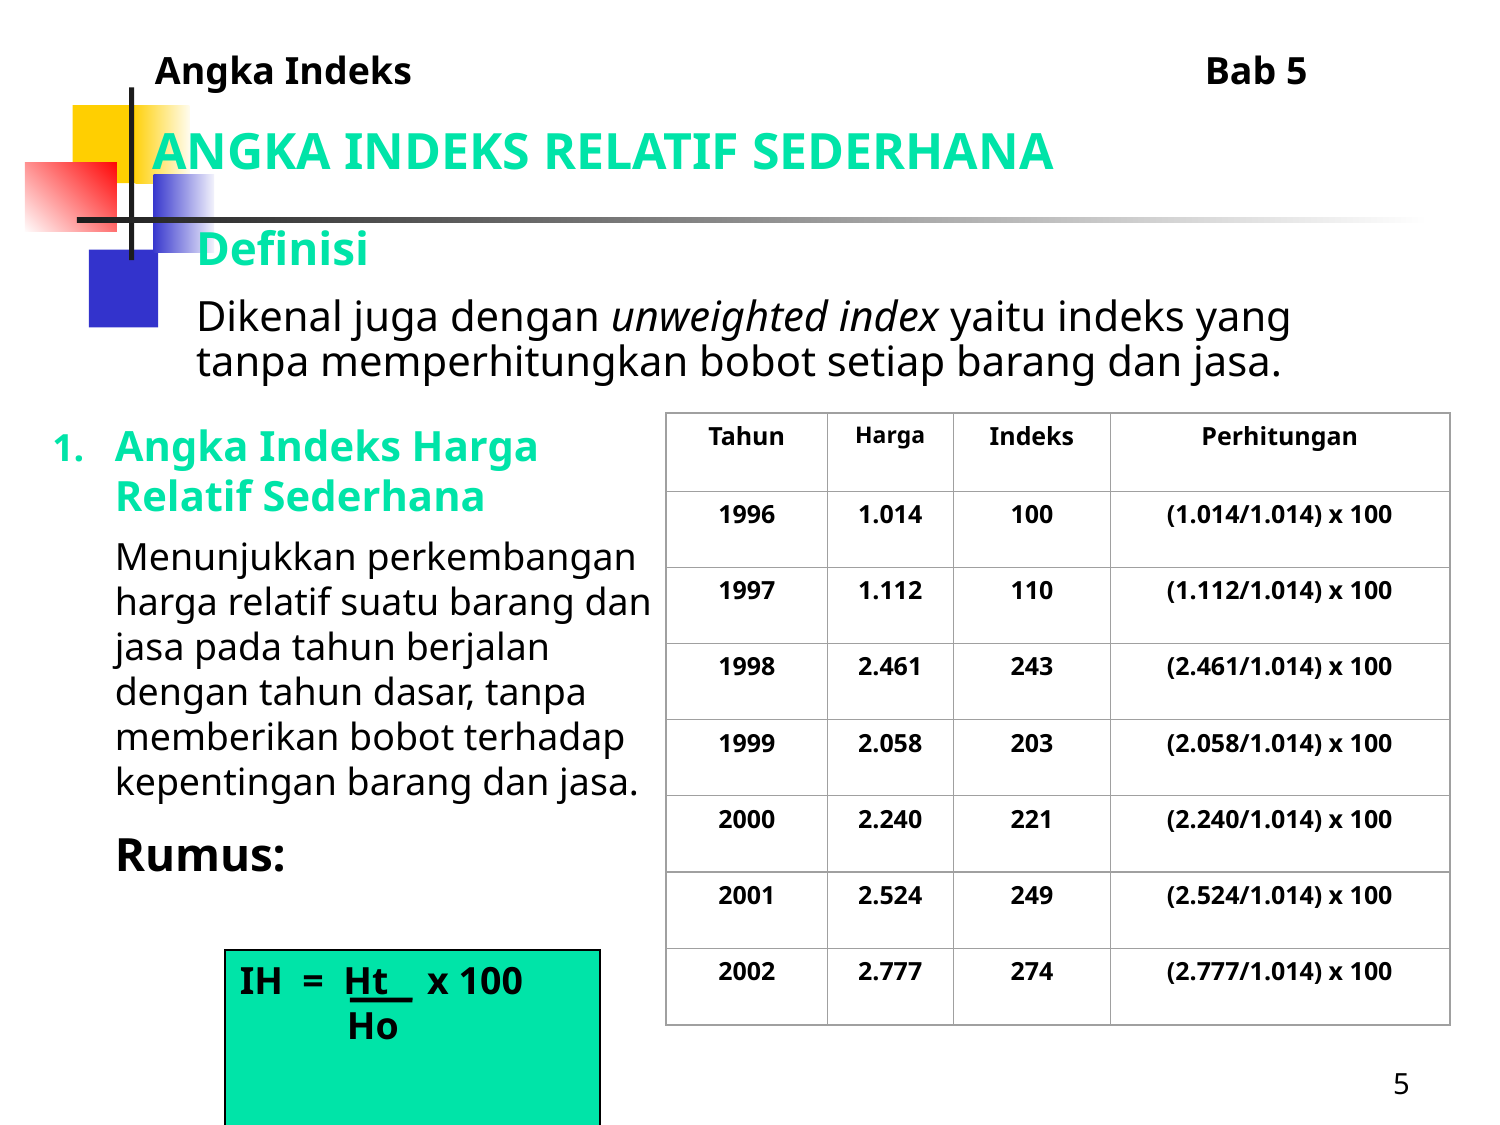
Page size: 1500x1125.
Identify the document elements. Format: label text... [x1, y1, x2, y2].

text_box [665, 412, 1451, 1026]
text_box Angka Indeks Bab 5 [140, 39, 1323, 100]
slide_number 5 [1112, 1037, 1426, 1113]
text_box ANGKA INDEKS RELATIF SEDERHANA [137, 112, 1325, 188]
text_box Definisi Dikenal juga dengan unweighted index yaitu indeks yang tanpa memperhitungkan bobot setiap barang dan jasa. [106, 224, 1394, 393]
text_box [224, 949, 601, 1057]
text_box 1. Angka Indeks Harga Relatif Sederhana Menunjukkan perkembangan harga relatif suatu barang dan jasa pada tahun berjalan dengan tahun dasar, tanpa memberikan bobot terhadap kepentingan barang dan jasa. Rumus: [37, 412, 663, 888]
